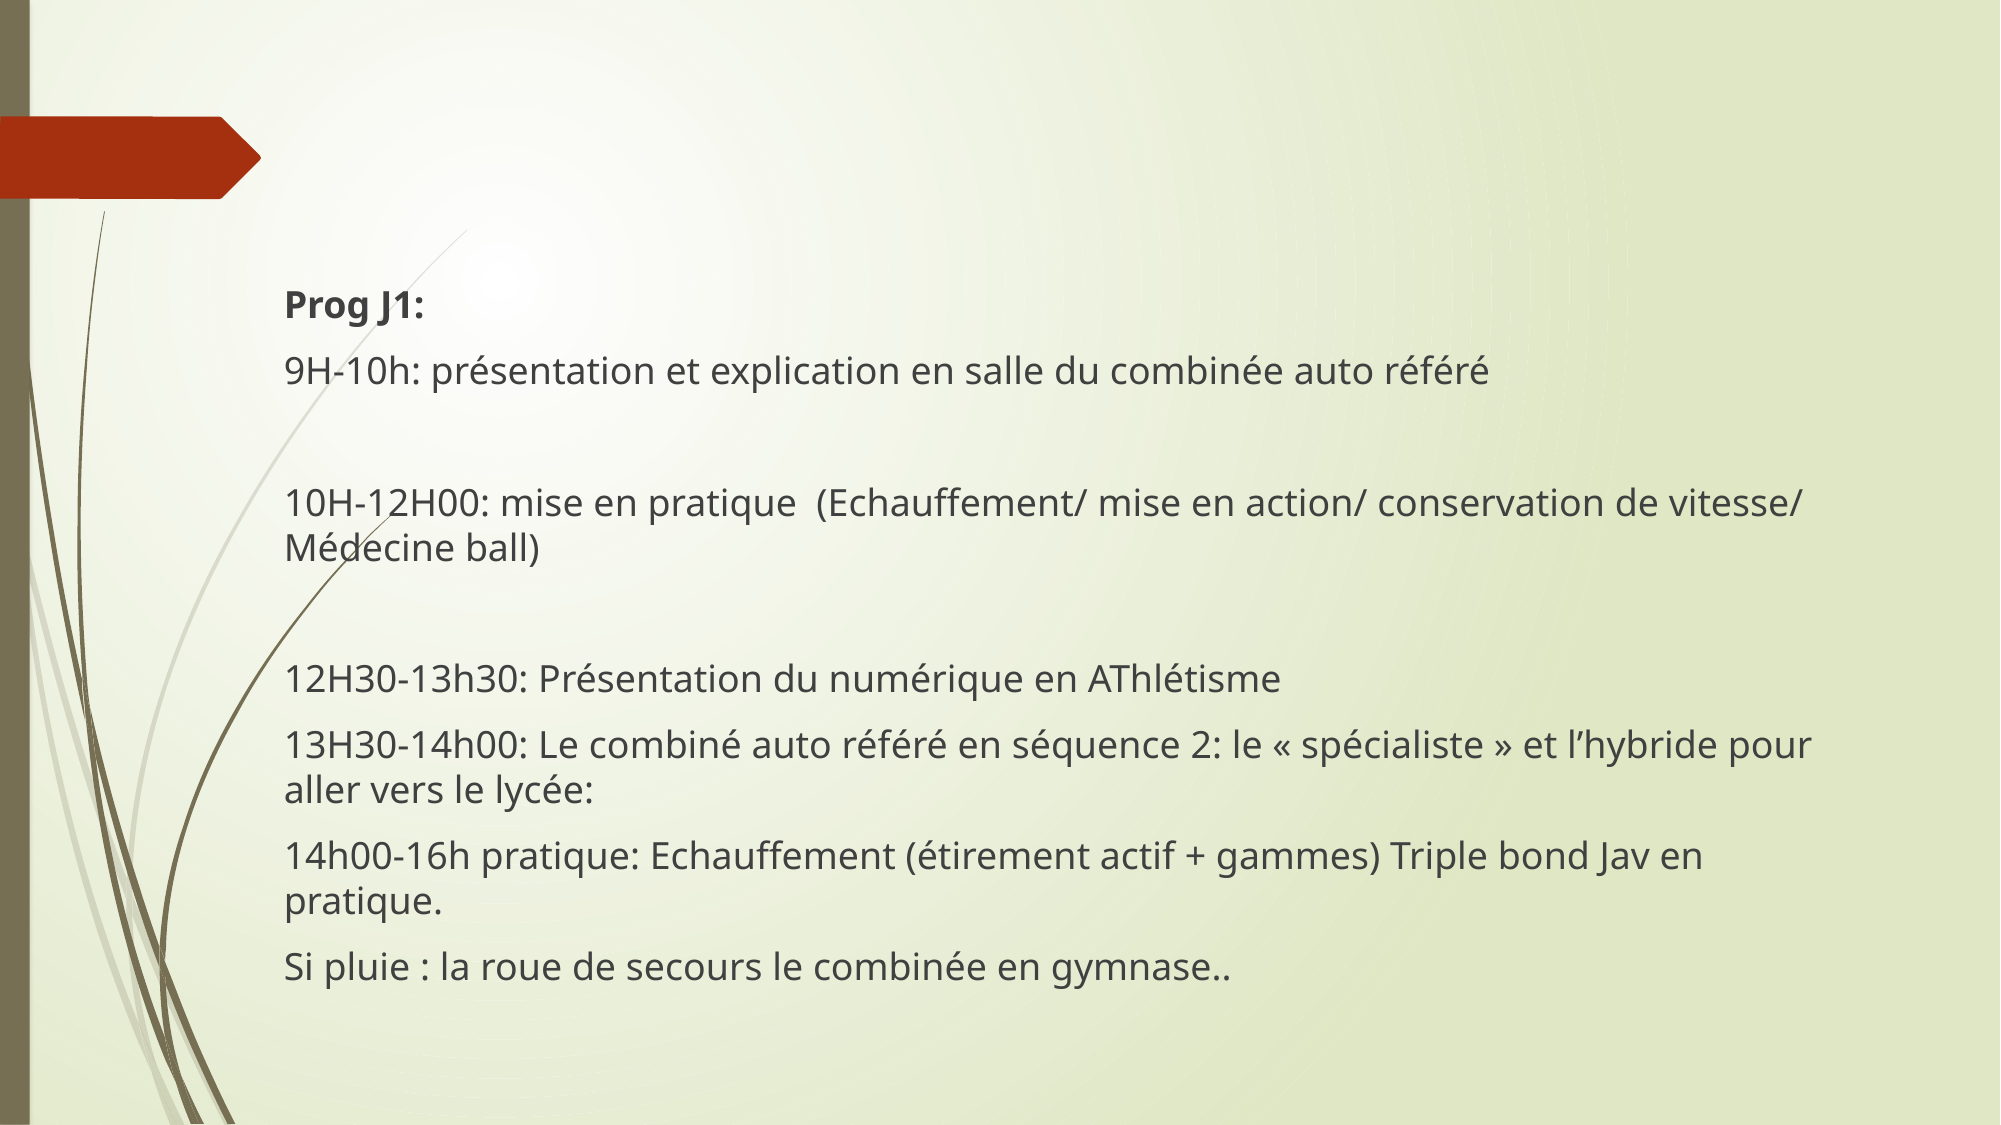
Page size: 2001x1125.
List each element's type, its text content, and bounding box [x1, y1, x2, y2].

list Prog J1: 9H-10h: présentation et explication en salle du combinée auto référé 10H-12H00: mise en pratique (Echauffement/ mise en action/ conservation de vitesse/ Médecine ball) 12H30-13h30: Présentation du numérique en AThlétisme 13H30-14h00: Le combiné auto référé en séquence 2: le « spécialiste » et l’hybride pour aller vers le lycée: 14h00-16h pratique: Echauffement (étirement actif + gammes) Triple bond Jav en pratique. Si pluie : la roue de secours le combinée en gymnase.. [269, 273, 1887, 1072]
